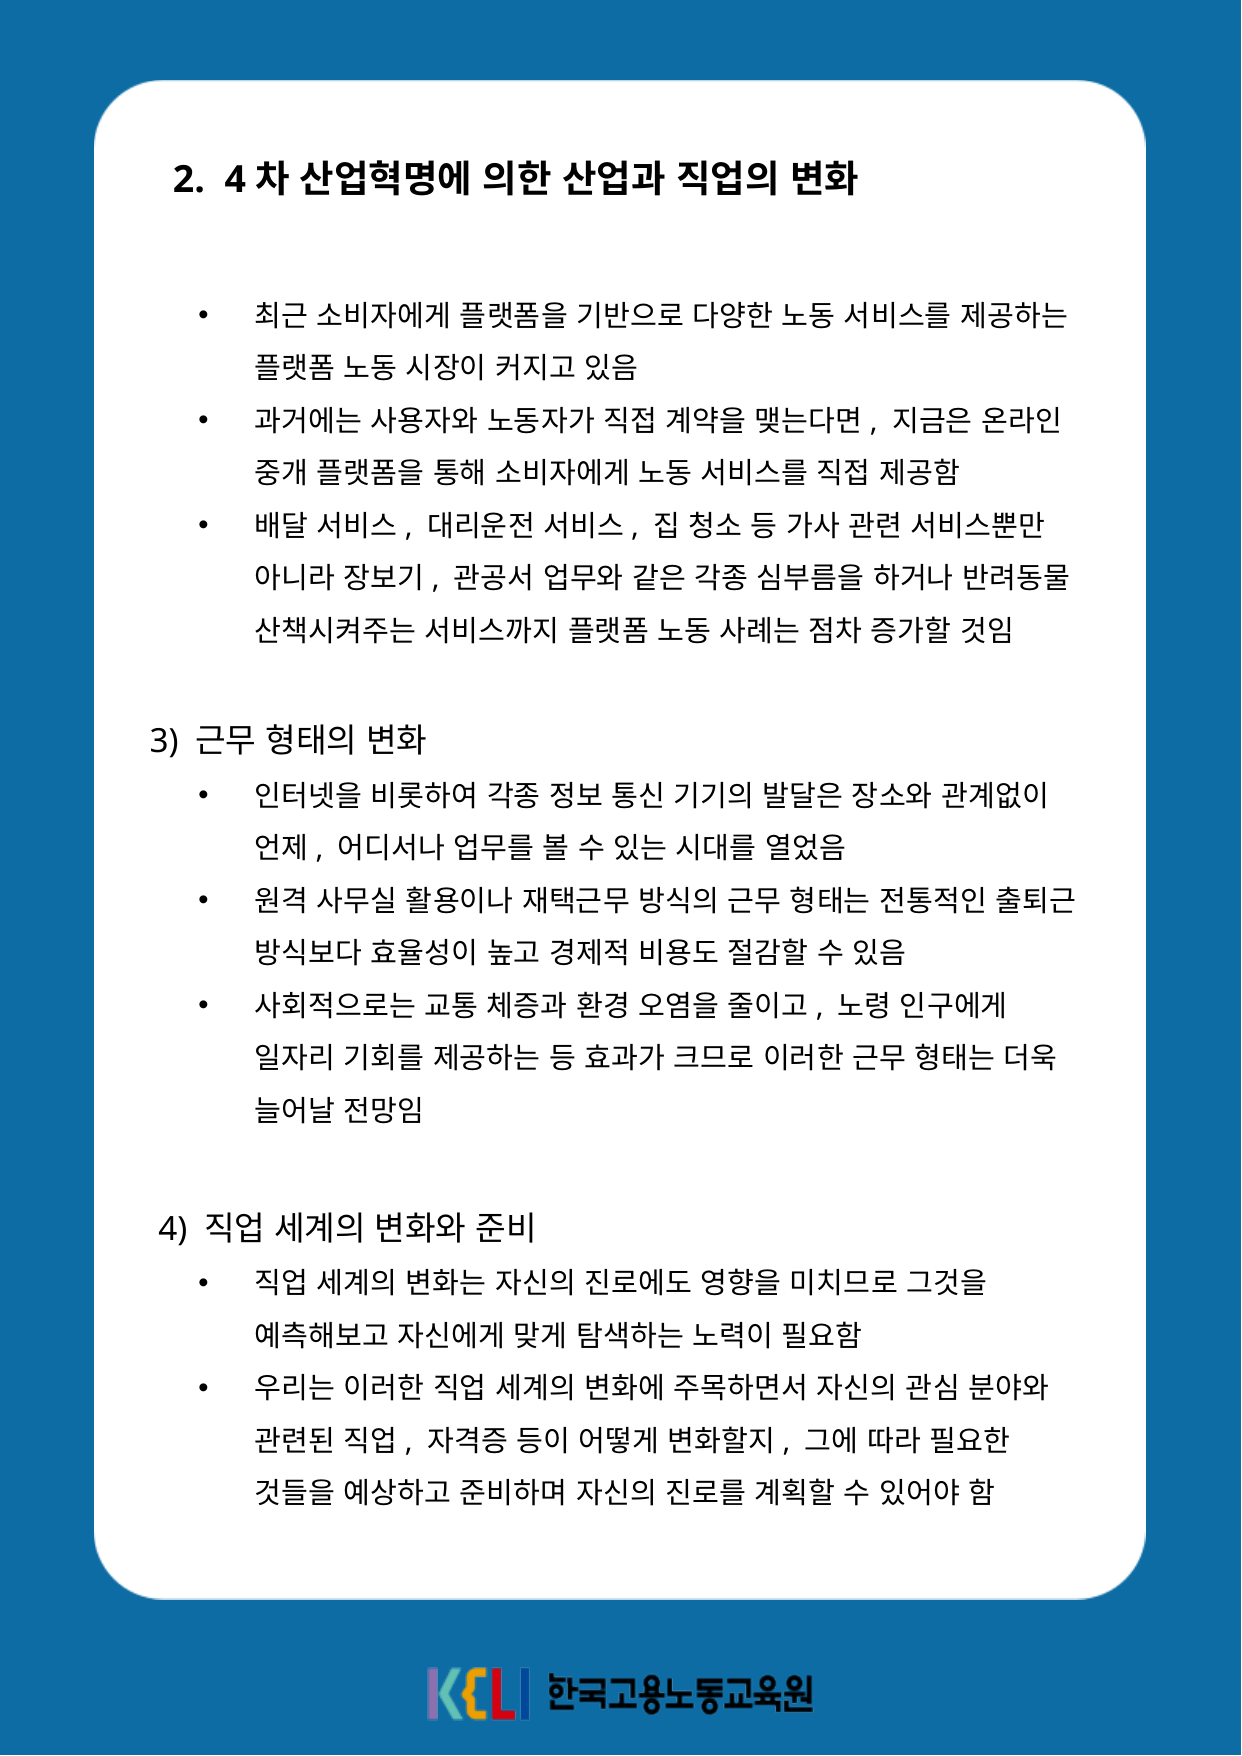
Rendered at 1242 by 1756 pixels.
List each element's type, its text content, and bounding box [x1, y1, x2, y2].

picture [0, 0, 1241, 1755]
text_box 최근 소비자에게 플랫폼을 기반으로 다양한 노동 서비스를 제공하는 플랫폼 노동 시장이 커지고 있음 과거에는 사용자와 노동자가 직접 계약을 맺는다면, 지금은 온라인 중개 플랫폼을 통해 소비자에게 노동 서비스를 직접 제공함 배달 서비스, 대리운전 서비스, 집 청소 등 가사 관련 서비스뿐만 아니라 장보기, 관공서 업무와 같은 각종 심부름을 하거나 반려동물 산책시켜주는 서비스까지 플랫폼 노동 사례는 점차 증가할 것임 3) 근무 형태의 변화 인터넷을 비롯하여 각종 정보 통신 기기의 발달은 장소와 관계없이 언제, 어디서나 업무를 볼 수 있는 시대를 열었음 원격 사무실 활용이나 재택근무 방식의 근무 형태는 전통적인 출퇴근 방식보다 효율성이 높고 경제적 비용도 절감할 수 있음 사회적으로는 교통 체증과 환경 오염을 줄이고, 노령 인구에게 일자리 기회를 제공하는 등 효과가 크므로 이러한 근무 형태는 더욱 늘어날 전망임 4) 직업 세계의 변화와 준비 직업 세계의 변화는 자신의 진로에도 영향을 미치므로 그것을 예측해보고 자신에게 맞게 탐색하는 노력이 필요함 우리는 이러한 직업 세계의 변화에 주목하면서 자신의 관심 분야와 관련된 직업, 자격증 등이 어떻게 변화할지, 그에 따라 필요한 것들을 예상하고 준비하며 자신의 진로를 계획할 수 있어야 함 [95, 277, 1096, 1650]
text_box 2. 4차 산업혁명에 의한 산업과 직업의 변화 [170, 152, 1144, 200]
